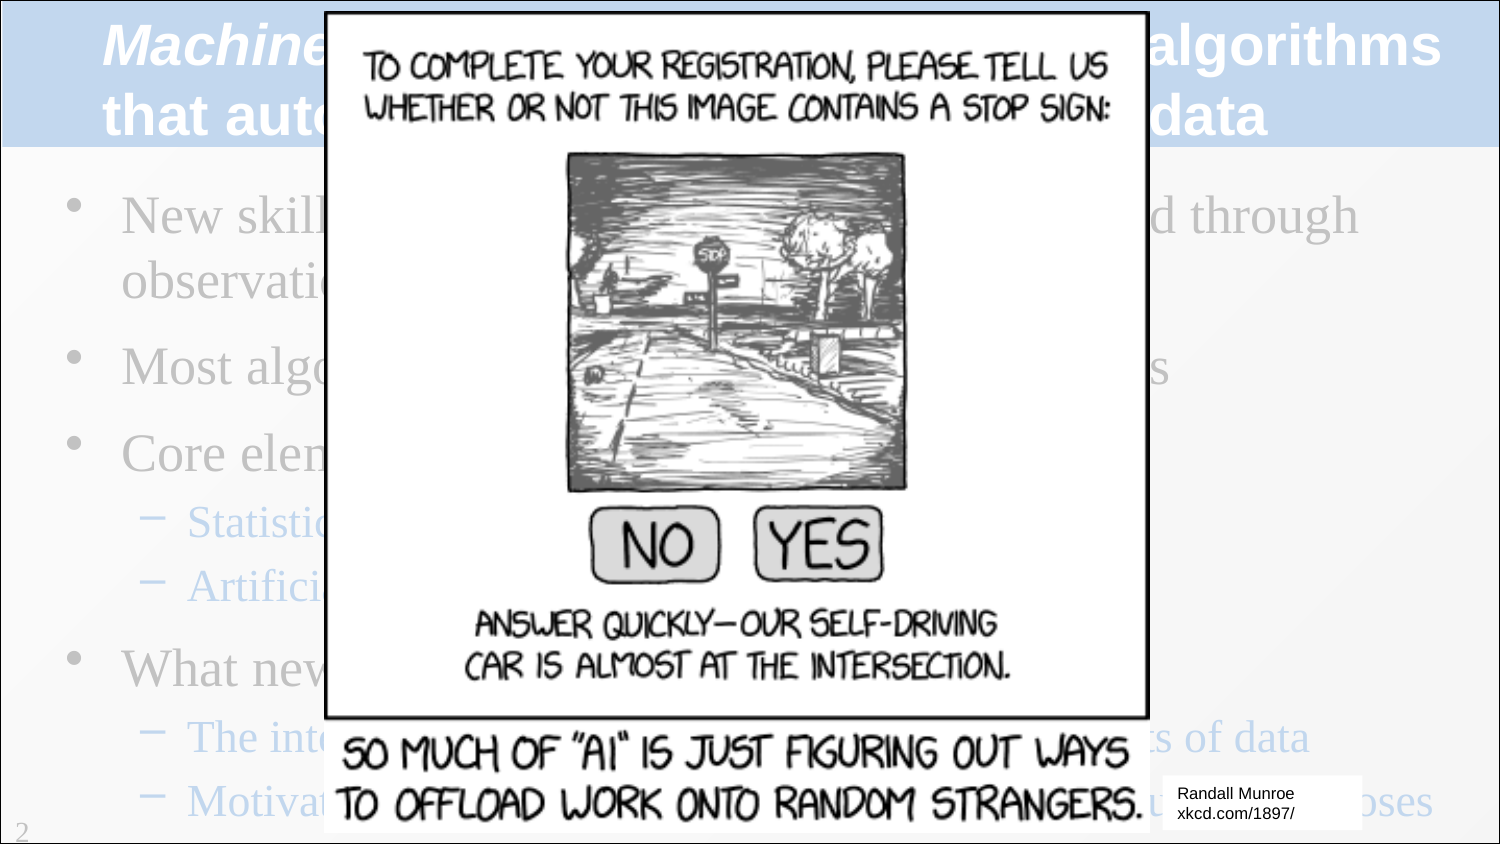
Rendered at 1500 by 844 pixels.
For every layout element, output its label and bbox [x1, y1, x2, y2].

text_box [0, 0, 1500, 844]
